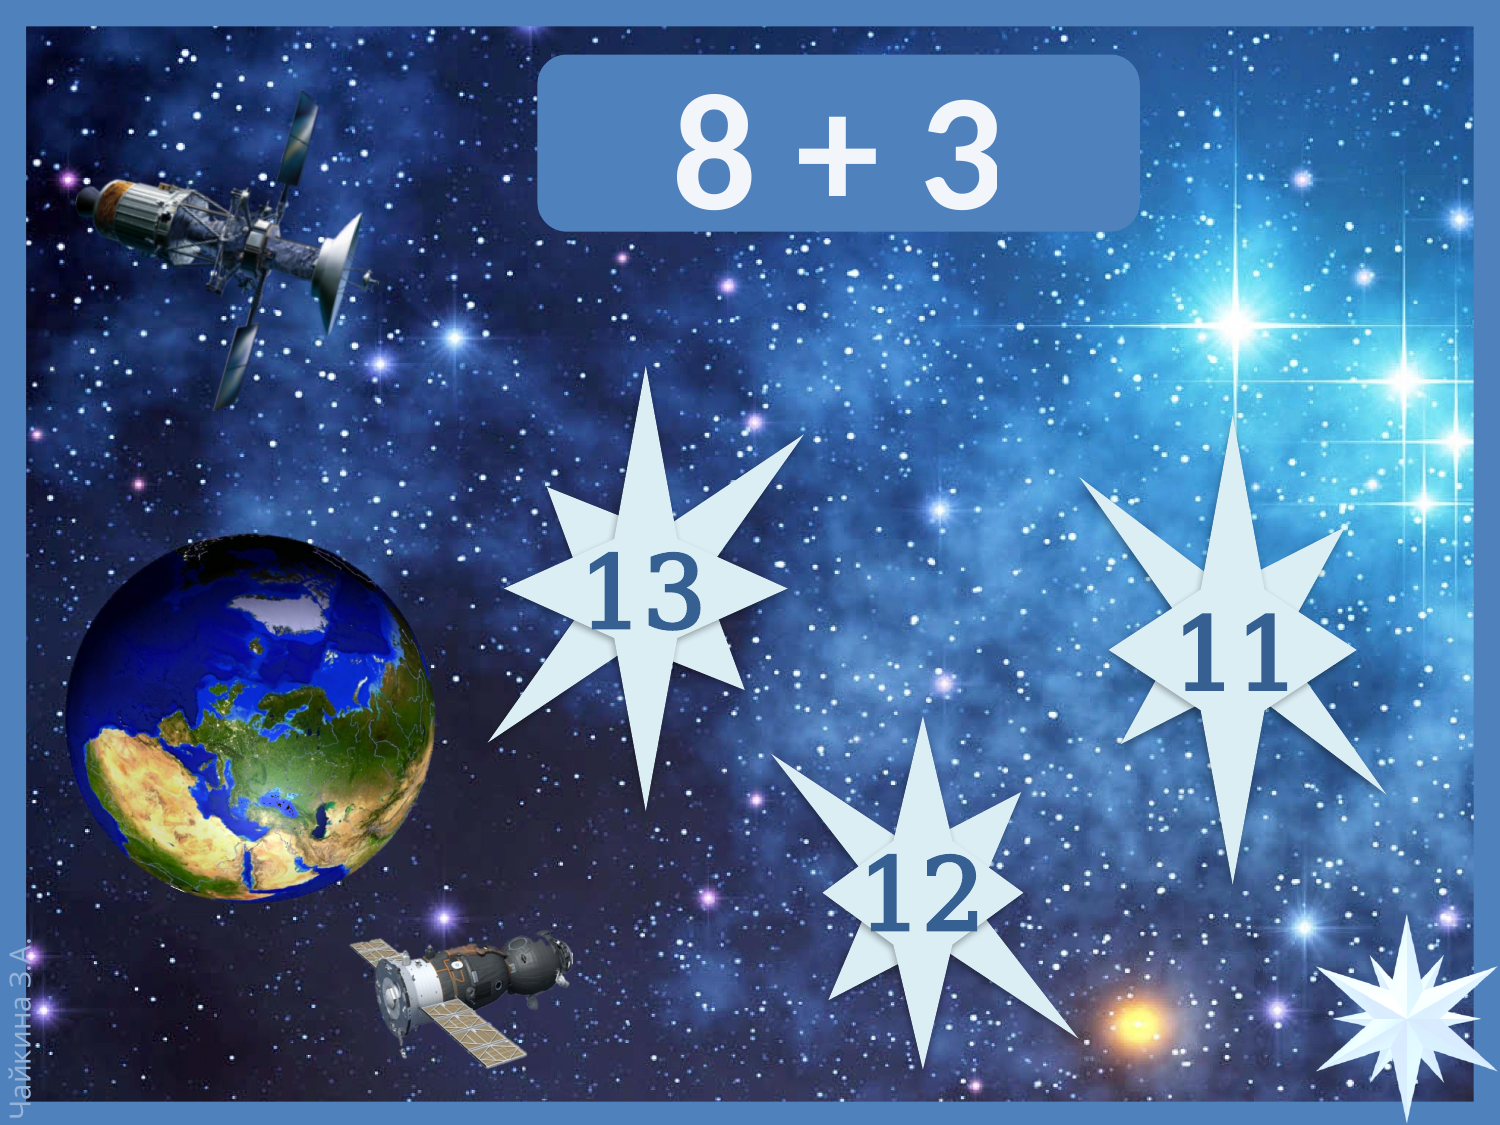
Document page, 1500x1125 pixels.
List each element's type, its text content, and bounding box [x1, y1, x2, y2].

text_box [715, 715, 1135, 1070]
picture [1, 27, 1499, 1125]
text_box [1076, 414, 1389, 885]
text_box 8 + 3 [535, 52, 1142, 234]
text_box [424, 365, 867, 812]
